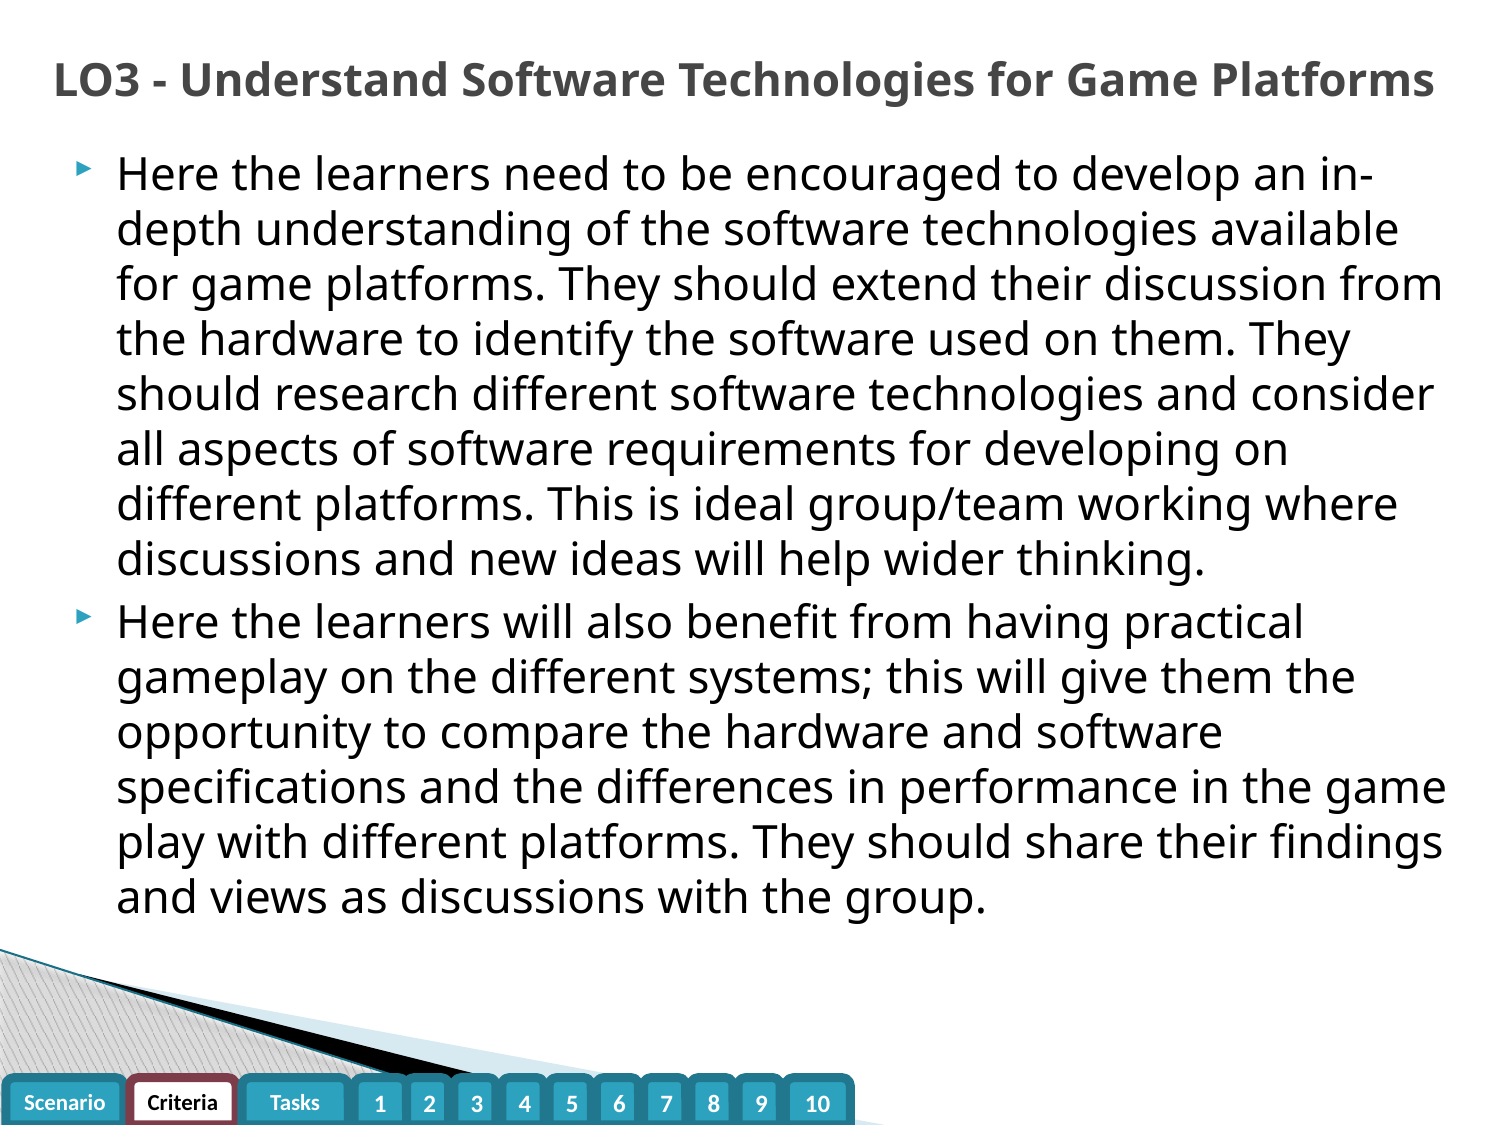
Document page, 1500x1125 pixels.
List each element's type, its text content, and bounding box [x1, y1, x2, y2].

list Here the learners need to be encouraged to develop an in-depth understanding of the software technologies available for game platforms. They should extend their discussion from the hardware to identify the software used on them. They should research different software technologies and consider all aspects of software requirements for developing on different platforms. This is ideal group/team working where discussions and new ideas will help wider thinking. Here the learners will also benefit from having practical gameplay on the different systems; this will give them the opportunity to compare the hardware and software specifications and the differences in performance in the game play with different platforms. They should share their findings and views as discussions with the group. [41, 138, 1471, 1071]
title LO3 - Understand Software Technologies for Game Platforms [37, 19, 1471, 138]
